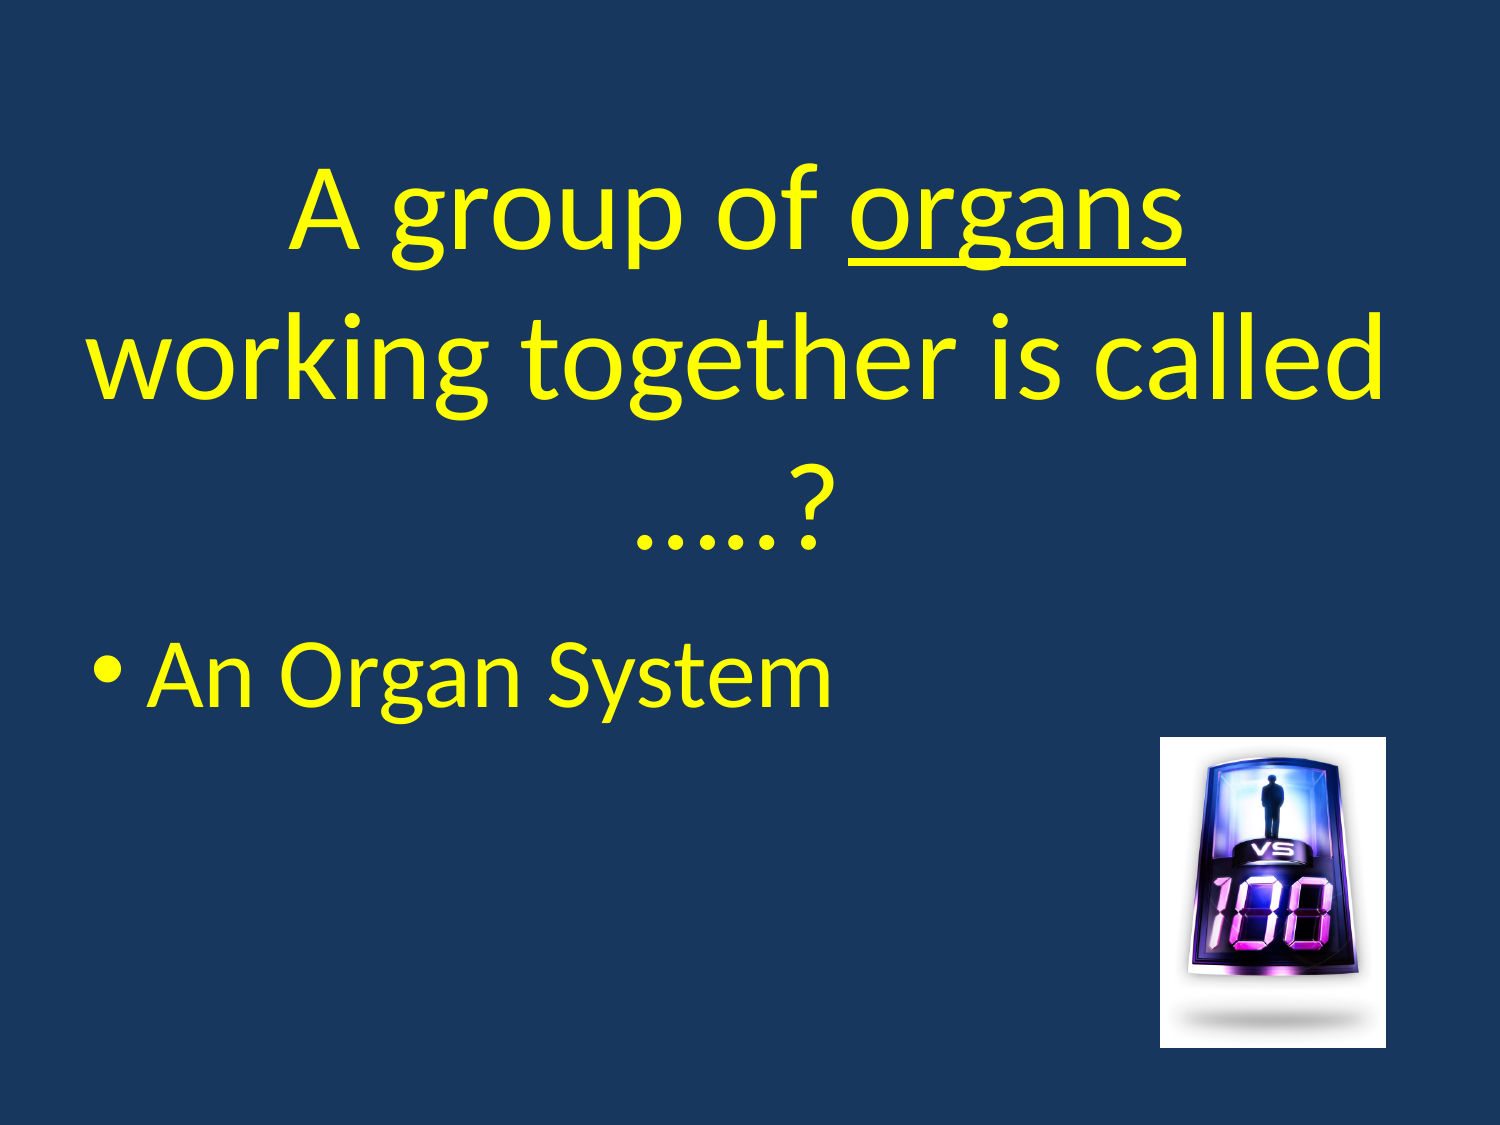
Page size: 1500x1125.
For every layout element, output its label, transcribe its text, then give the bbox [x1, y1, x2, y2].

picture [1160, 737, 1386, 1049]
title A group of organs working together is called …..? [62, 50, 1413, 650]
list An Organ System [75, 600, 1425, 775]
